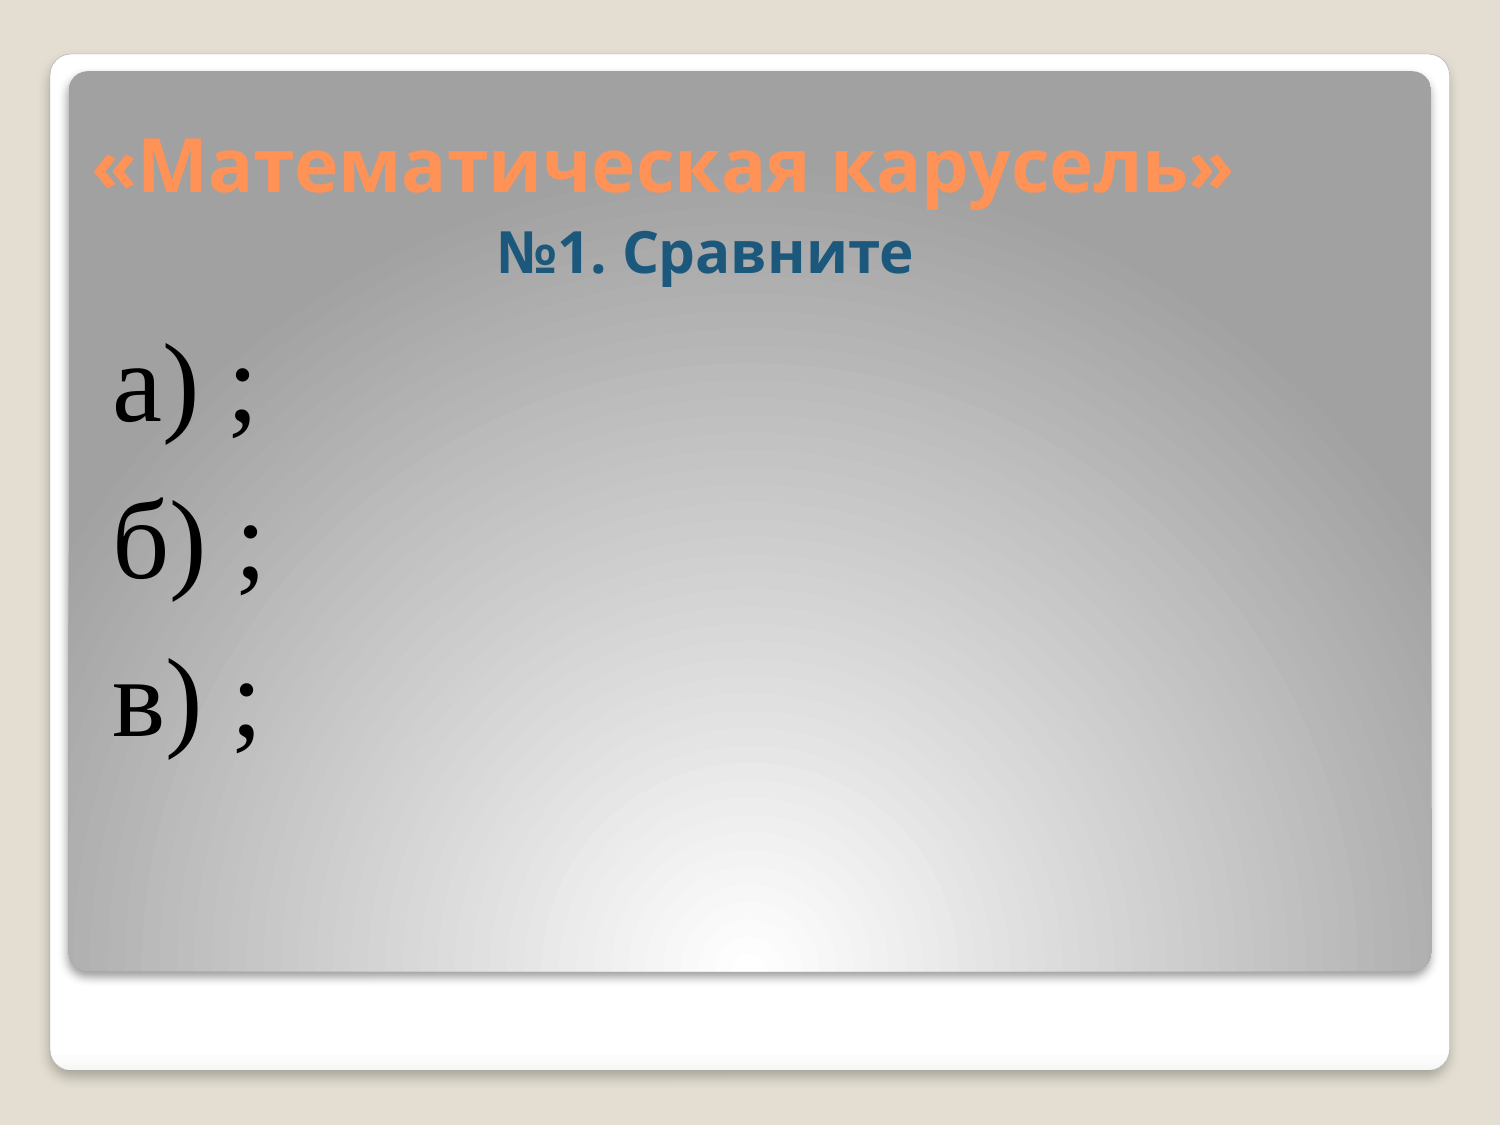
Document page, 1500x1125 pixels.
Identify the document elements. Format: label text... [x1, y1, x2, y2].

title «Математическая карусель» [76, 42, 1420, 216]
text_box №1. Сравните [301, 208, 1111, 293]
